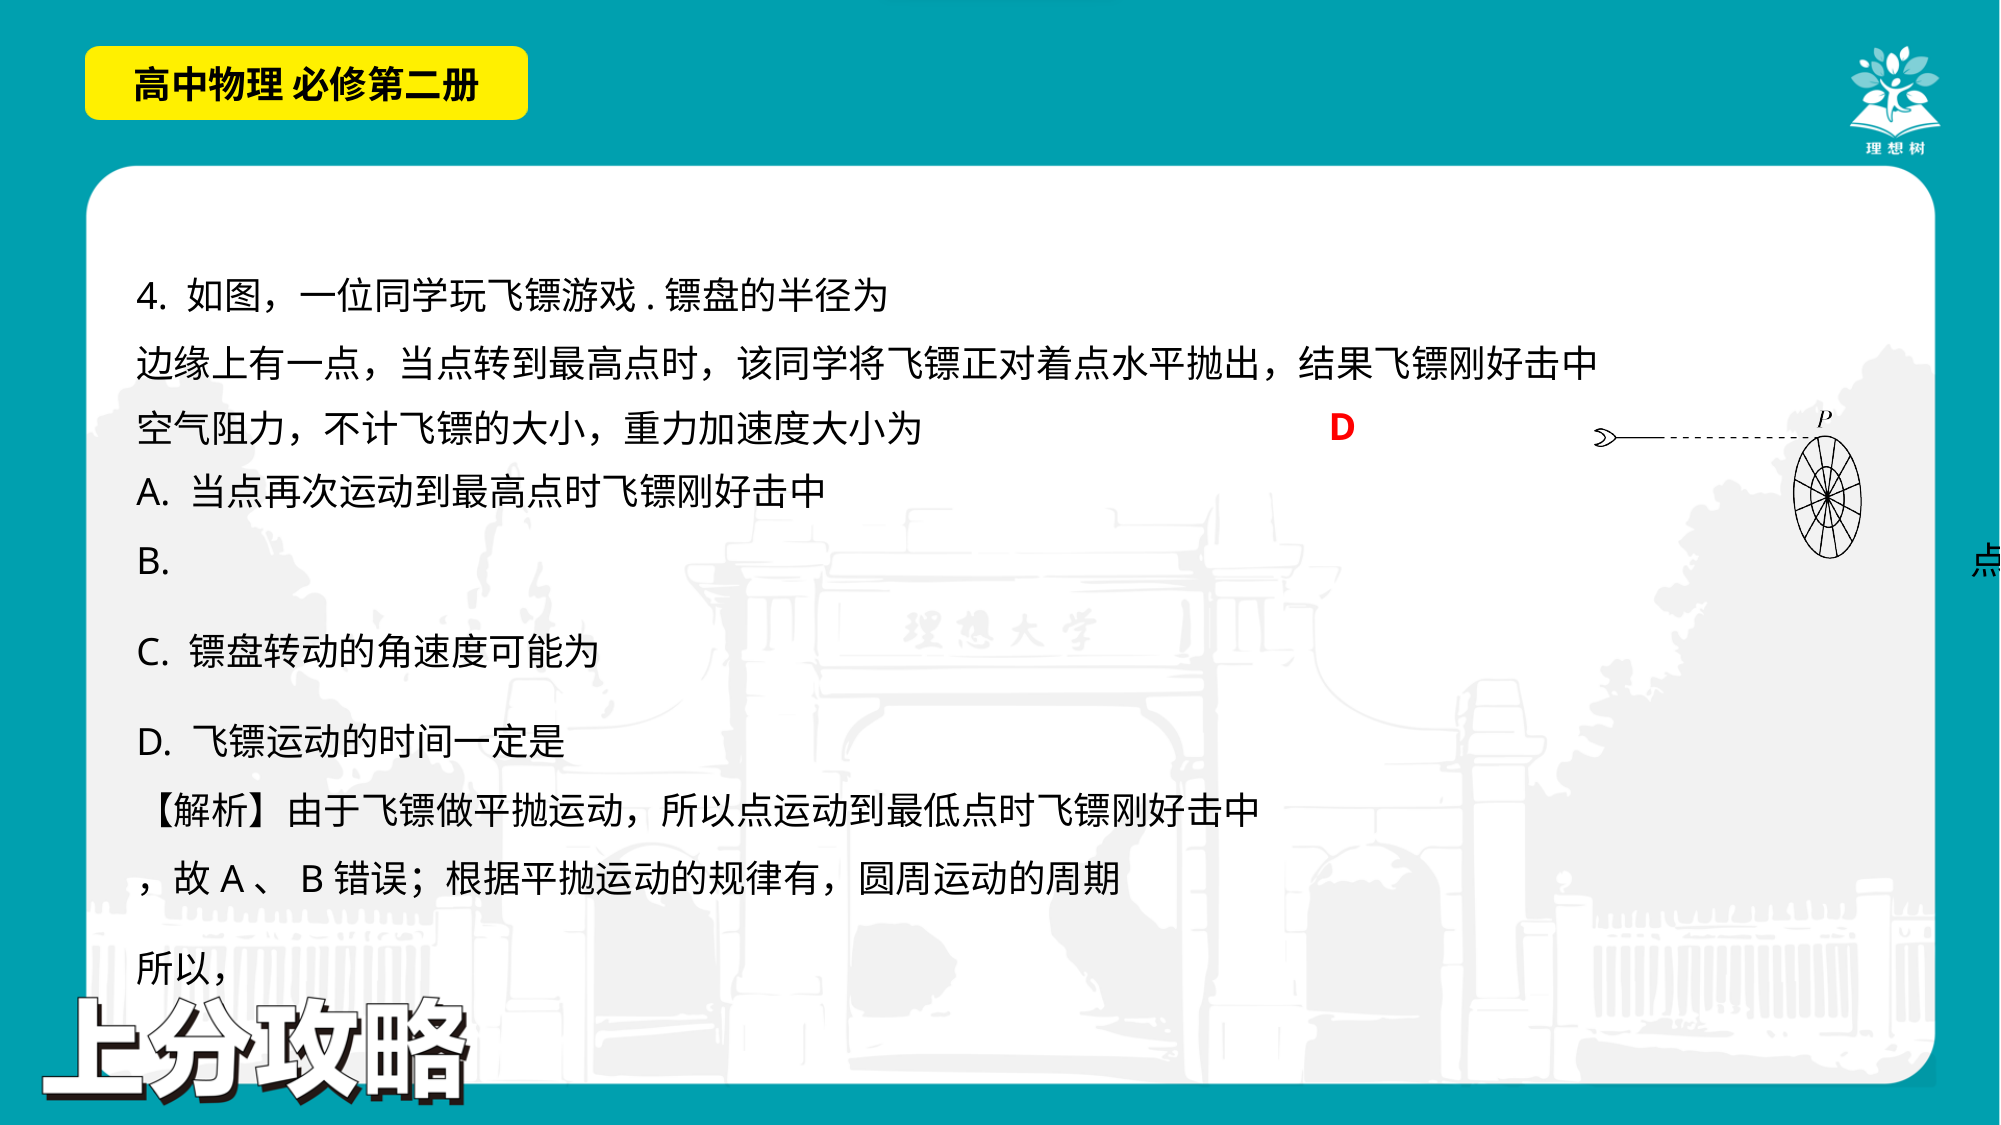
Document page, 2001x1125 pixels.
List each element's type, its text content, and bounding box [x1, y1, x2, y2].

picture [1990, 549, 2000, 554]
picture [0, 0, 2000, 1125]
picture [1979, 557, 1998, 563]
text_box D [1315, 383, 1370, 442]
